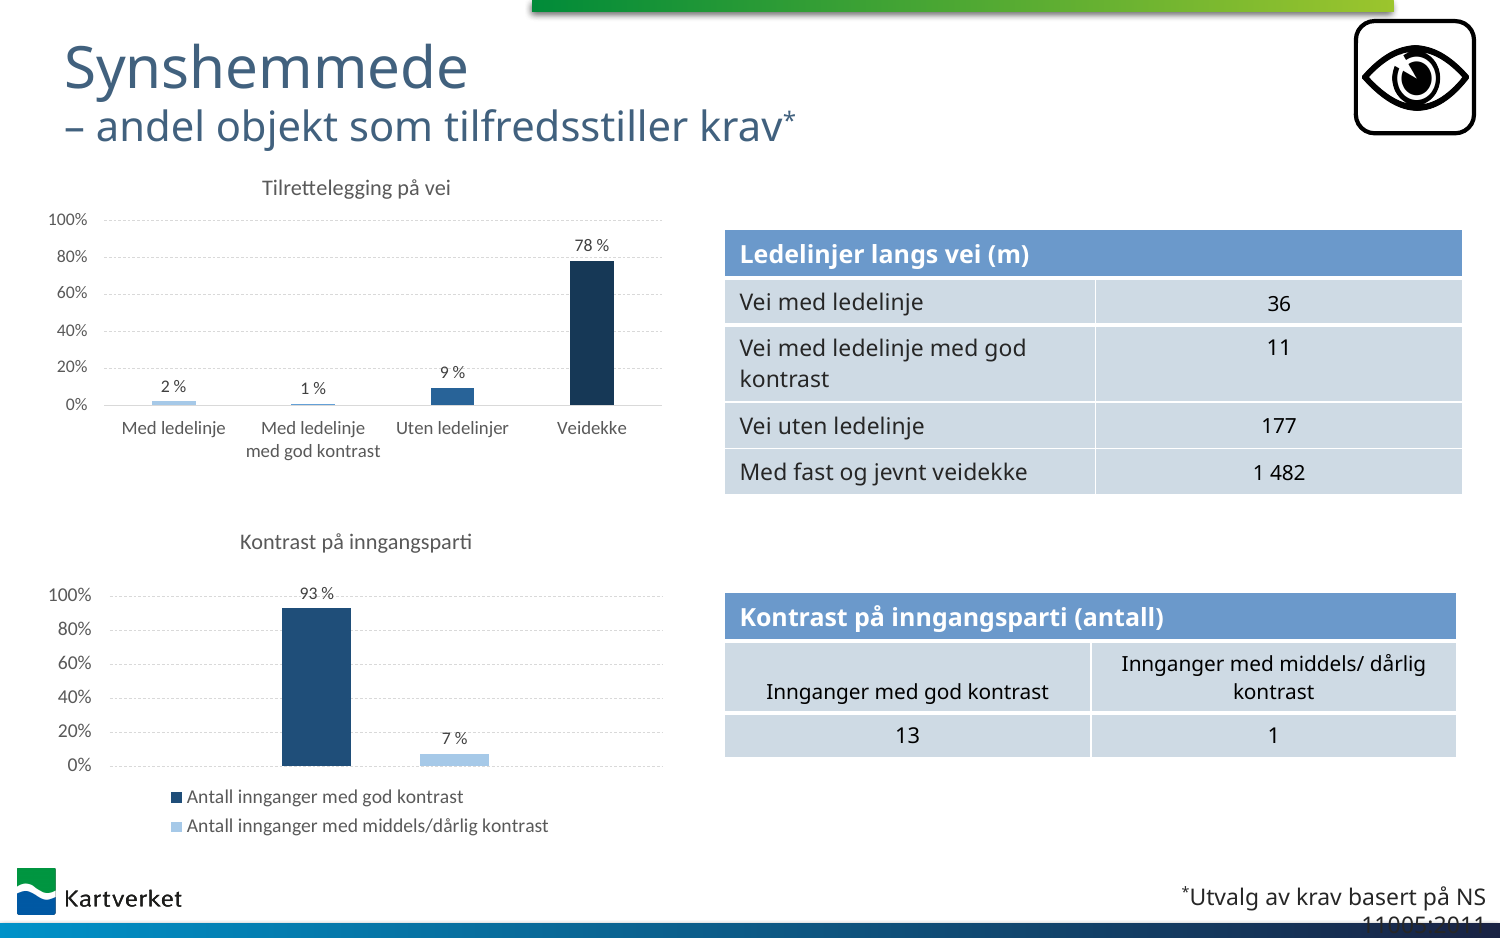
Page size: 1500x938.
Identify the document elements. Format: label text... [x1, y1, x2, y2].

table_cell Innganger med god kontrast [725, 643, 1090, 711]
picture [41, 166, 673, 492]
table_cell 177 [1096, 403, 1462, 448]
table_cell 1 [1092, 715, 1456, 757]
text_box Synshemmede – andel objekt som tilfredsstiller krav* [49, 24, 1431, 158]
picture [41, 520, 673, 846]
table_cell Vei uten ledelinje [725, 403, 1095, 448]
table_cell Med fast og jevnt veidekke [725, 449, 1095, 494]
table_cell Vei med ledelinje [725, 280, 1095, 323]
table_header Kontrast på inngangsparti (antall) [725, 593, 1456, 639]
text_box *Utvalg av krav basert på NS 11005:2011 [1068, 873, 1500, 938]
table_cell 11 [1096, 327, 1462, 401]
table_cell 36 [1096, 280, 1462, 323]
table_header Ledelinjer langs vei (m) [725, 230, 1462, 276]
table_cell Vei med ledelinje med god kontrast [725, 327, 1095, 401]
table_cell 1 482 [1096, 449, 1462, 494]
table_cell Innganger med middels/ dårlig kontrast [1092, 643, 1456, 711]
table_cell 13 [725, 715, 1090, 757]
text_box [1355, 20, 1475, 134]
